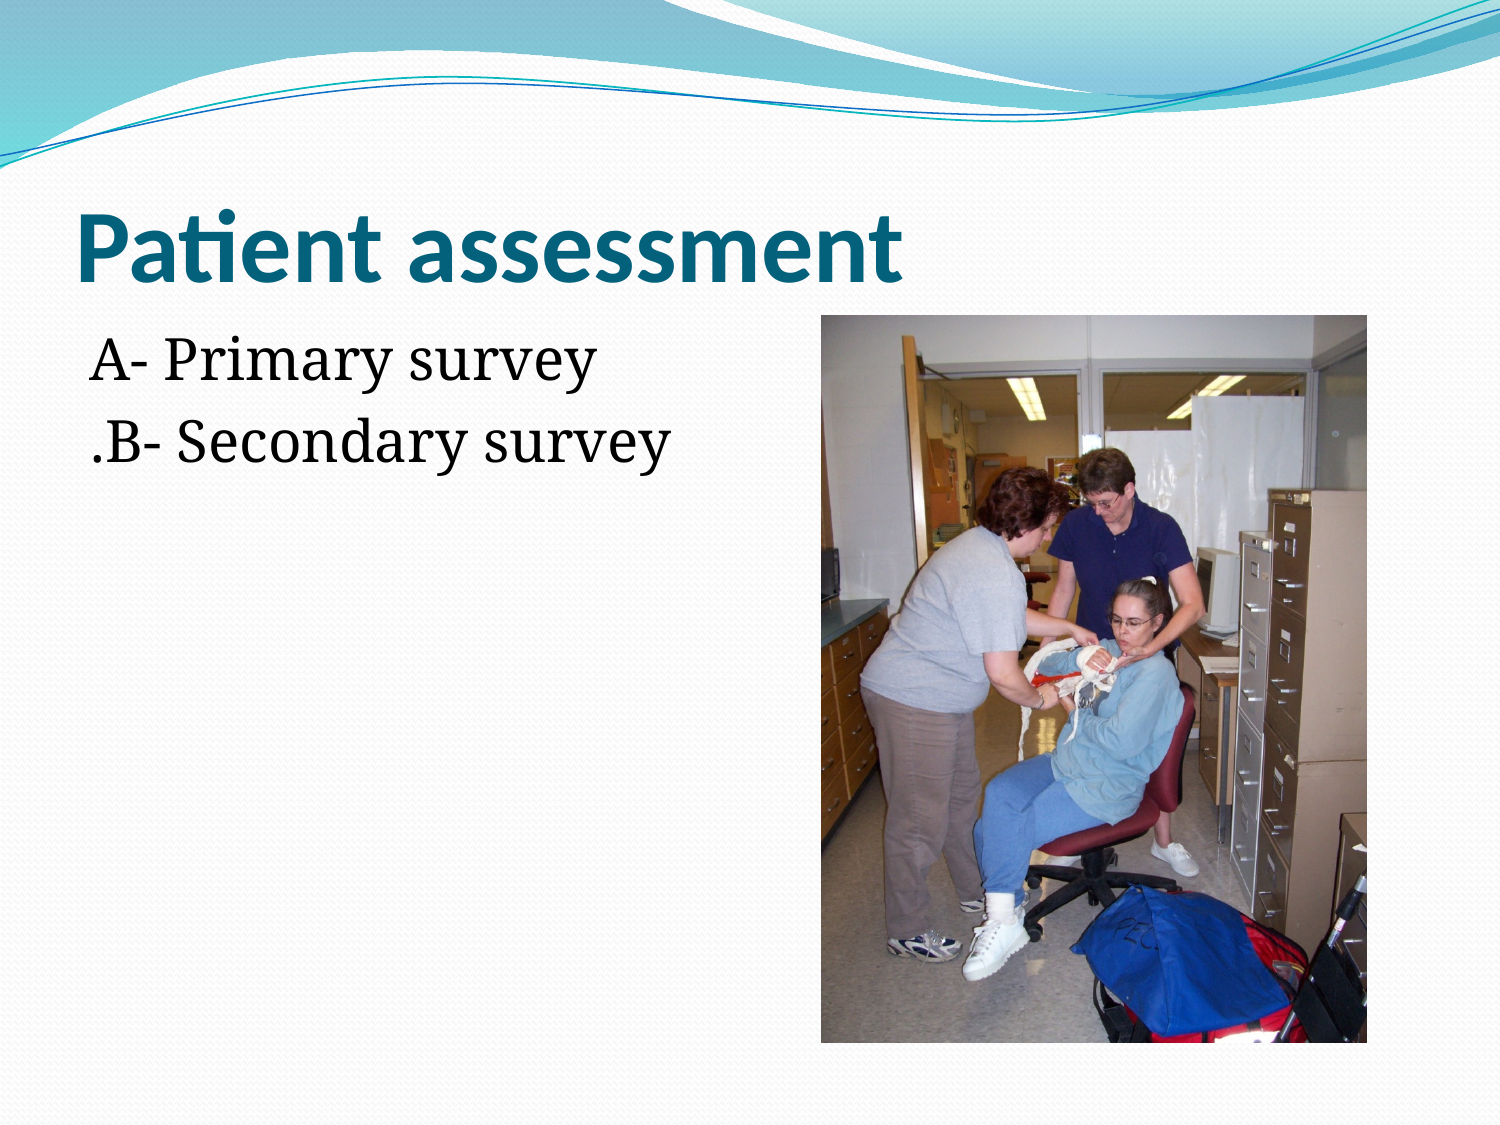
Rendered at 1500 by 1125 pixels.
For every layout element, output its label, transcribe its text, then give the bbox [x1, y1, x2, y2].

list A- Primary survey B- Secondary survey. [75, 314, 738, 1043]
title Patient assessment [75, 115, 1425, 303]
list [820, 314, 1367, 1043]
